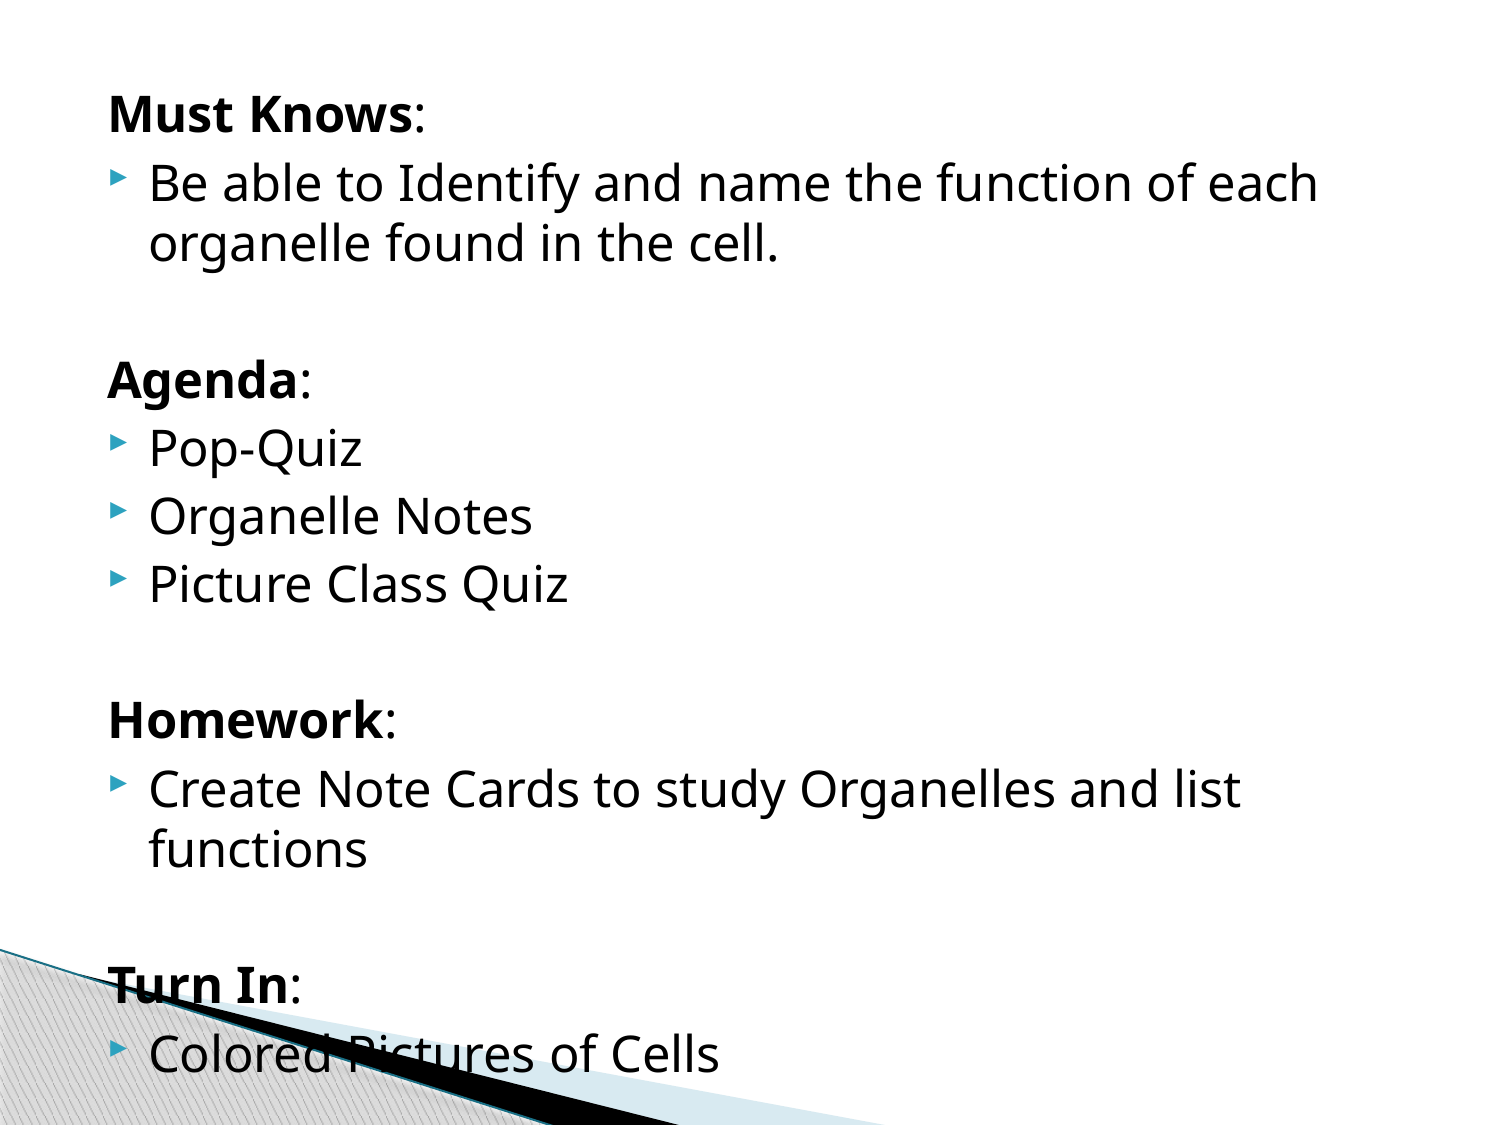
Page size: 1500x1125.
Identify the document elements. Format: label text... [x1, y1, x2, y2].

list Must Knows: Be able to Identify and name the function of each organelle found in the cell. Agenda: Pop-Quiz Organelle Notes Picture Class Quiz Homework: Create Note Cards to study Organelles and list functions Turn In: Colored Pictures of Cells [75, 75, 1425, 1100]
